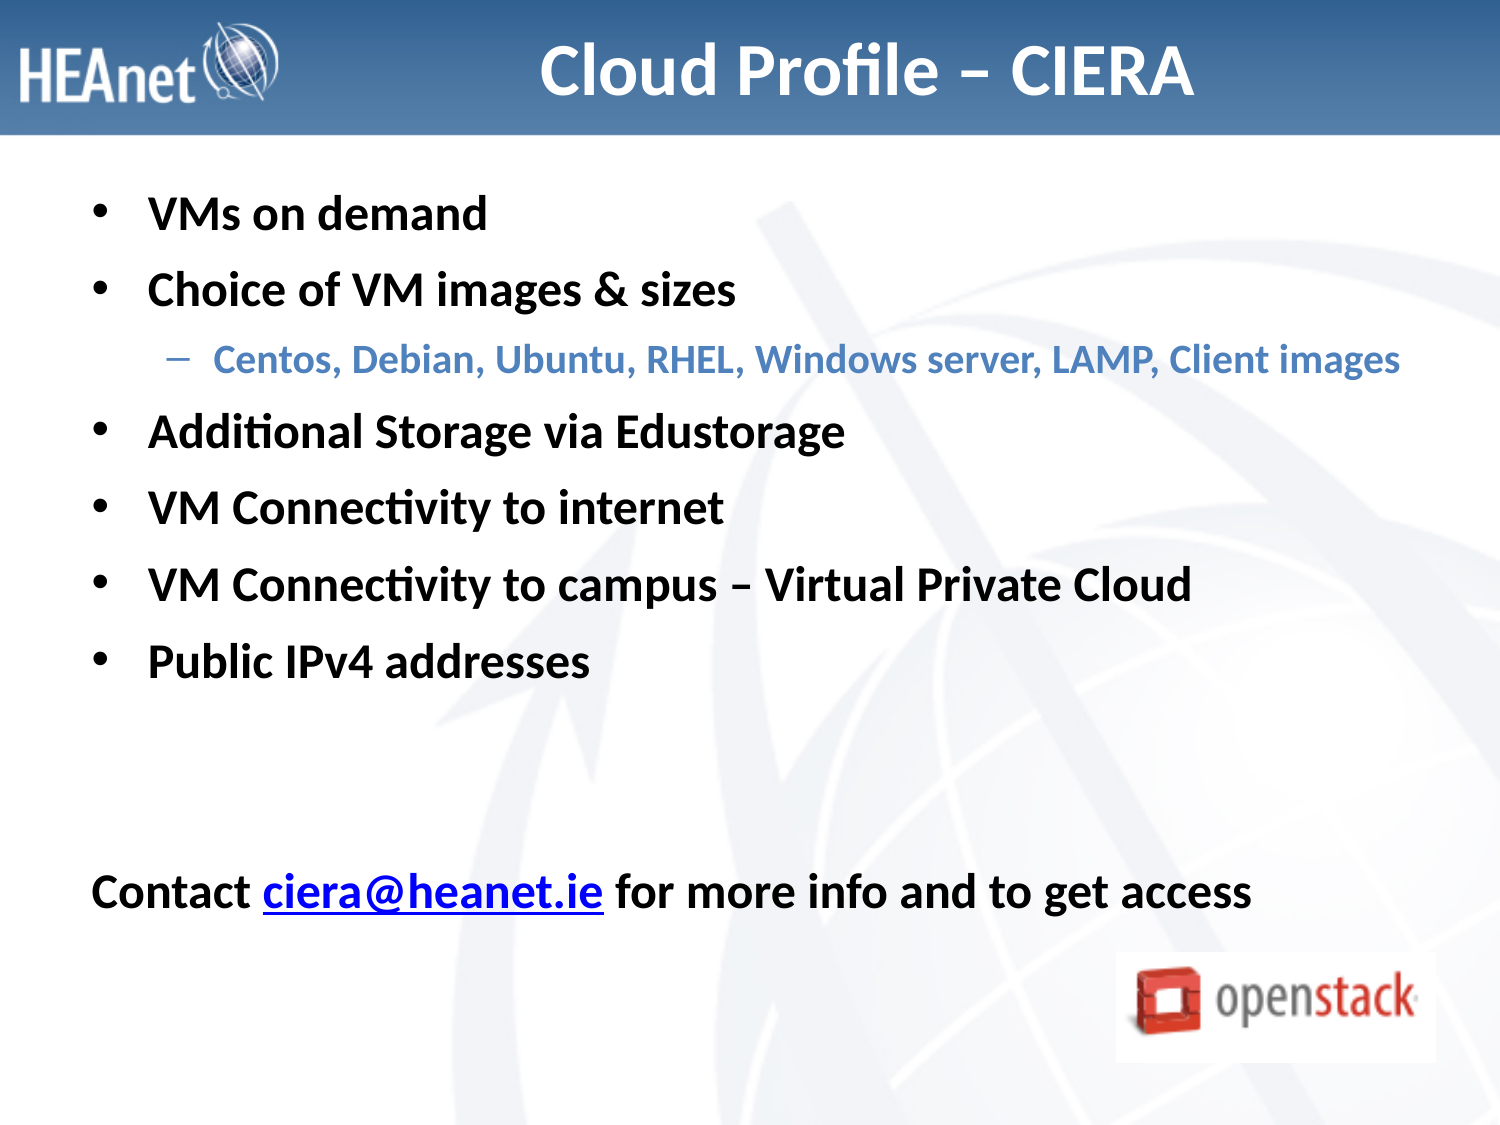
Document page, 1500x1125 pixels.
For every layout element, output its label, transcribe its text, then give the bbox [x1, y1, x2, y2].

picture [0, 0, 1500, 1125]
title Cloud Profile – CIERA [265, 0, 1471, 160]
list VMs on demand Choice of VM images & sizes Centos, Debian, Ubuntu, RHEL, Windows server, LAMP, Client images Additional Storage via Edustorage VM Connectivity to internet VM Connectivity to campus – Virtual Private Cloud Public IPv4 addresses Contact ciera@heanet.ie for more info and to get access [76, 172, 1427, 916]
